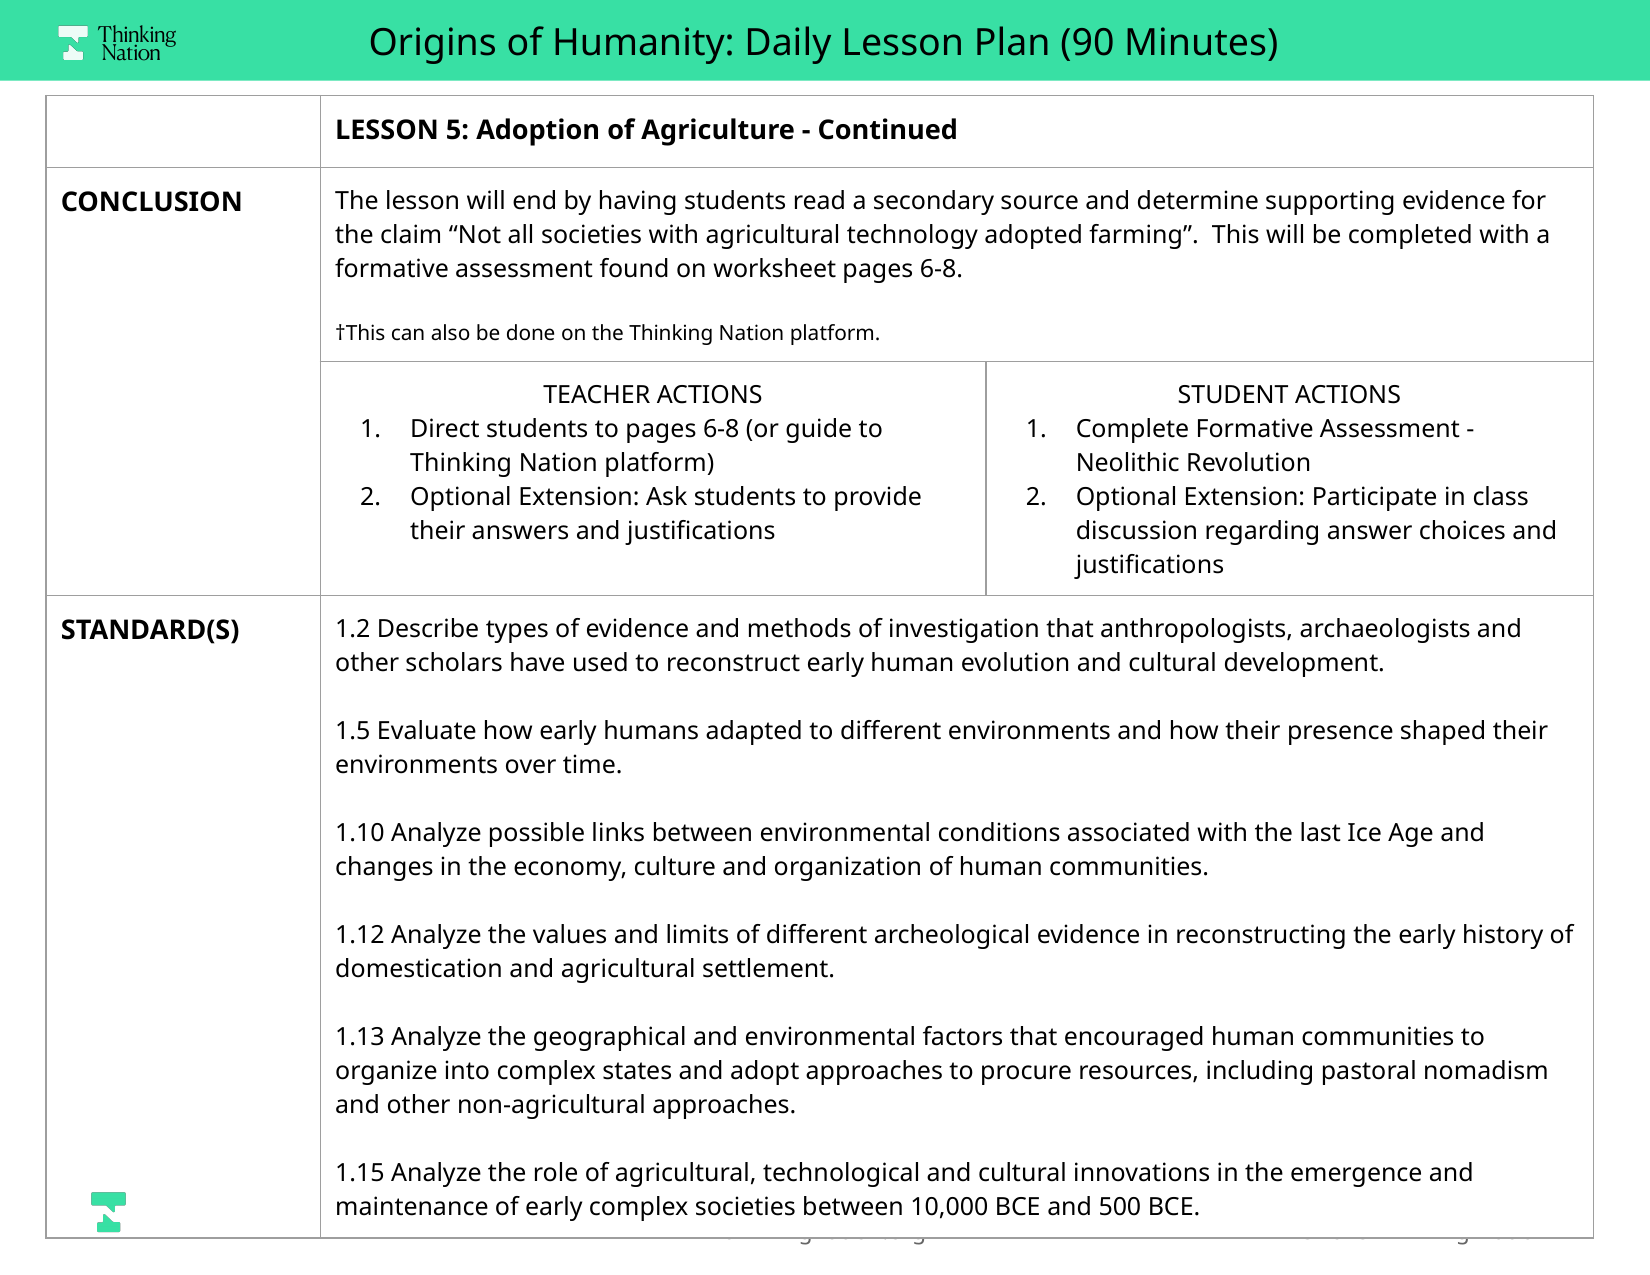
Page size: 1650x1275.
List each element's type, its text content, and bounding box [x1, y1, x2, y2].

table_cell The lesson will end by having students read a secondary source and determine supporting evidence for the claim “Not all societies with agricultural technology adopted farming”. This will be completed with a formative assessment found on worksheet pages 6-8. †This can also be done on the Thinking Nation platform. [321, 168, 1593, 361]
table_cell 1.2 Describe types of evidence and methods of investigation that anthropologists, archaeologists and other scholars have used to reconstruct early human evolution and cultural development. 1.5 Evaluate how early humans adapted to different environments and how their presence shaped their environments over time. 1.10 Analyze possible links between environmental conditions associated with the last Ice Age and changes in the economy, culture and organization of human communities. 1.12 Analyze the values and limits of different archeological evidence in reconstructing the early history of domestication and agricultural settlement. 1.13 Analyze the geographical and environmental factors that encouraged human communities to organize into complex states and adopt approaches to procure resources, including pastoral nomadism and other non-agricultural approaches. 1.15 Analyze the role of agricultural, technological and cultural innovations in the emergence and maintenance of early complex societies between 10,000 BCE and 500 BCE. [321, 596, 1593, 1237]
table_header LESSON 5: Adoption of Agriculture - Continued [321, 96, 1593, 167]
table_cell STUDENT ACTIONS Complete Formative Assessment - Neolithic Revolution Optional Extension: Participate in class discussion regarding answer choices and justifications [987, 362, 1593, 595]
table_cell STANDARD(S) [47, 596, 320, 1237]
table_cell CONCLUSION [47, 168, 320, 595]
table_header [47, 96, 320, 167]
picture [45, 14, 180, 85]
text_box Origins of Humanity: Daily Lesson Plan (90 Minutes) [0, 0, 1650, 81]
picture [80, 1184, 136, 1240]
table_cell TEACHER ACTIONS Direct students to pages 6-8 (or guide to Thinking Nation platform) Optional Extension: Ask students to provide their answers and justifications [321, 362, 985, 595]
